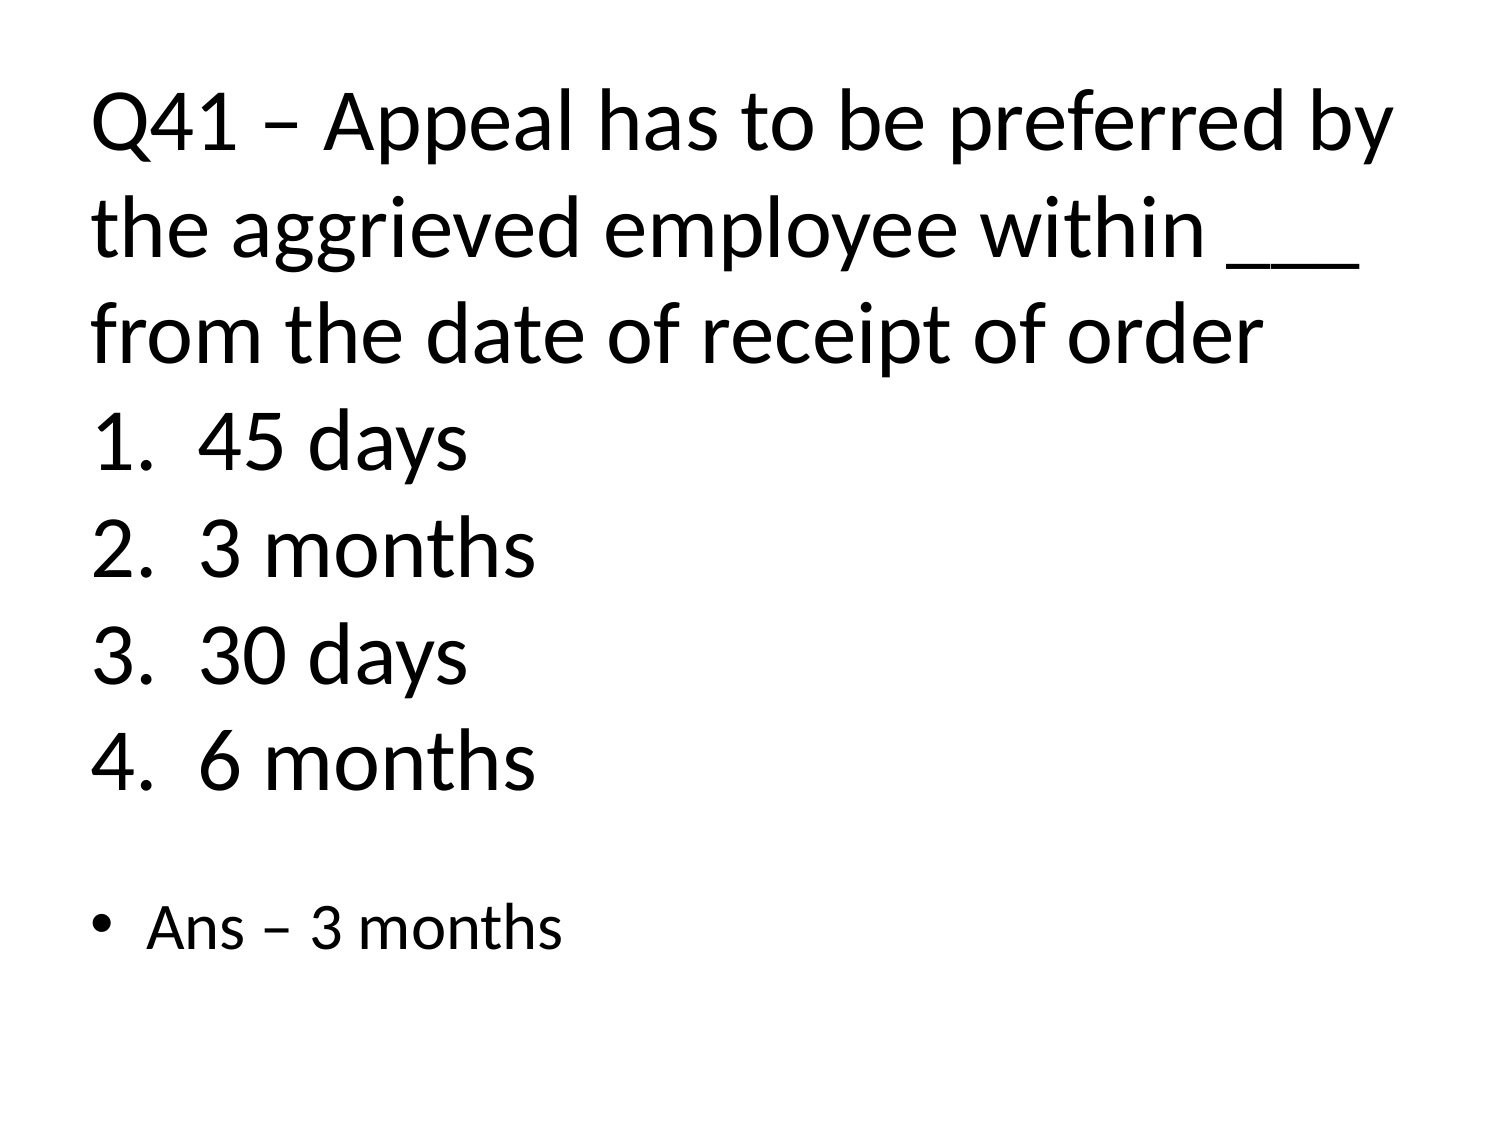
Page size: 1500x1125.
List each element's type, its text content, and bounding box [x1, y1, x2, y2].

list Ans – 3 months [75, 875, 1425, 1005]
title Q41 – Appeal has to be preferred by the aggrieved employee within ___ from the date of receipt of order 1. 45 days 2. 3 months 3. 30 days 4. 6 months [75, 45, 1425, 825]
